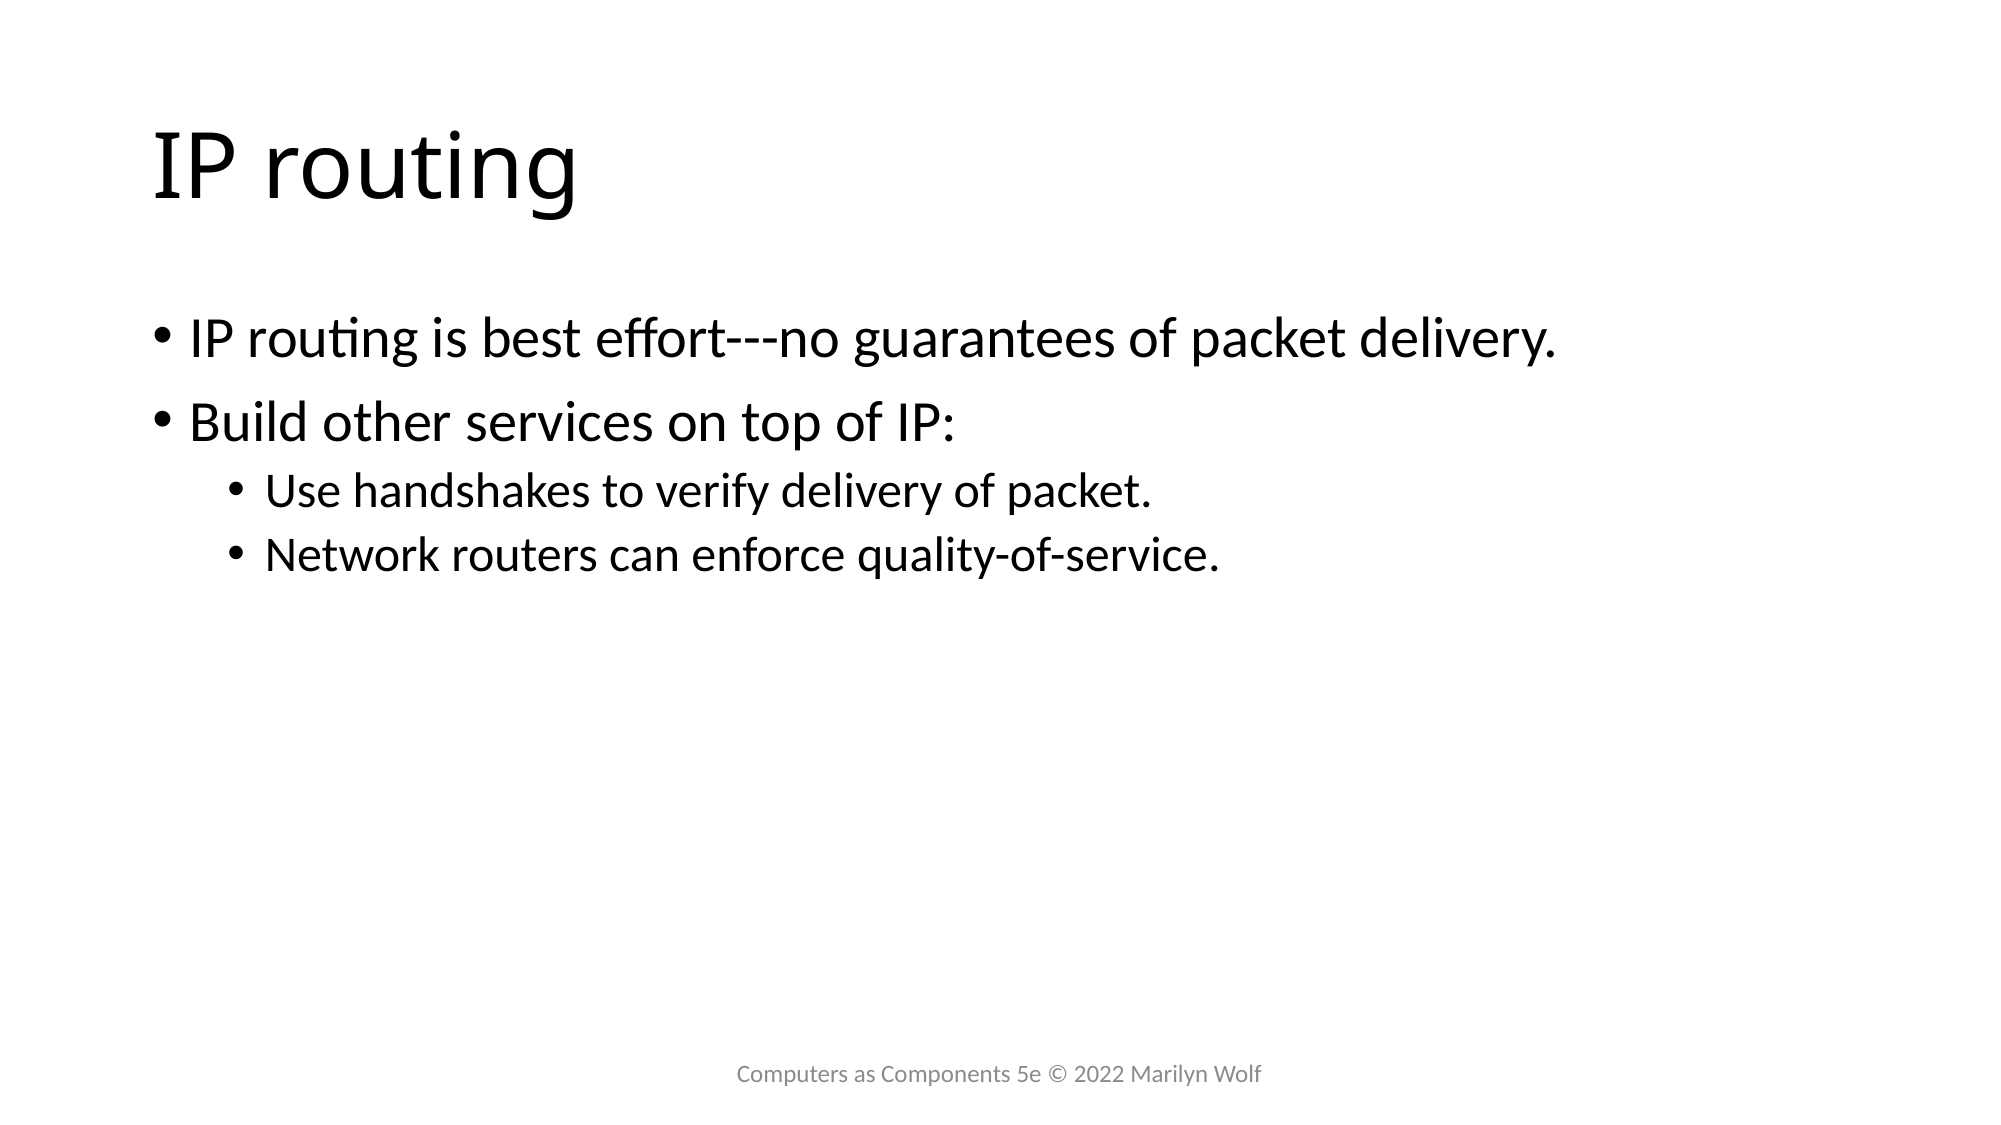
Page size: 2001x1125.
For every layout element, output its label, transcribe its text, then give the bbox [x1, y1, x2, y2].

list IP routing is best effort---no guarantees of packet delivery. Build other services on top of IP: Use handshakes to verify delivery of packet. Network routers can enforce quality-of-service. [137, 299, 1863, 1014]
footer Computers as Components 5e © 2022 Marilyn Wolf [662, 1042, 1338, 1103]
title IP routing [137, 59, 1863, 278]
